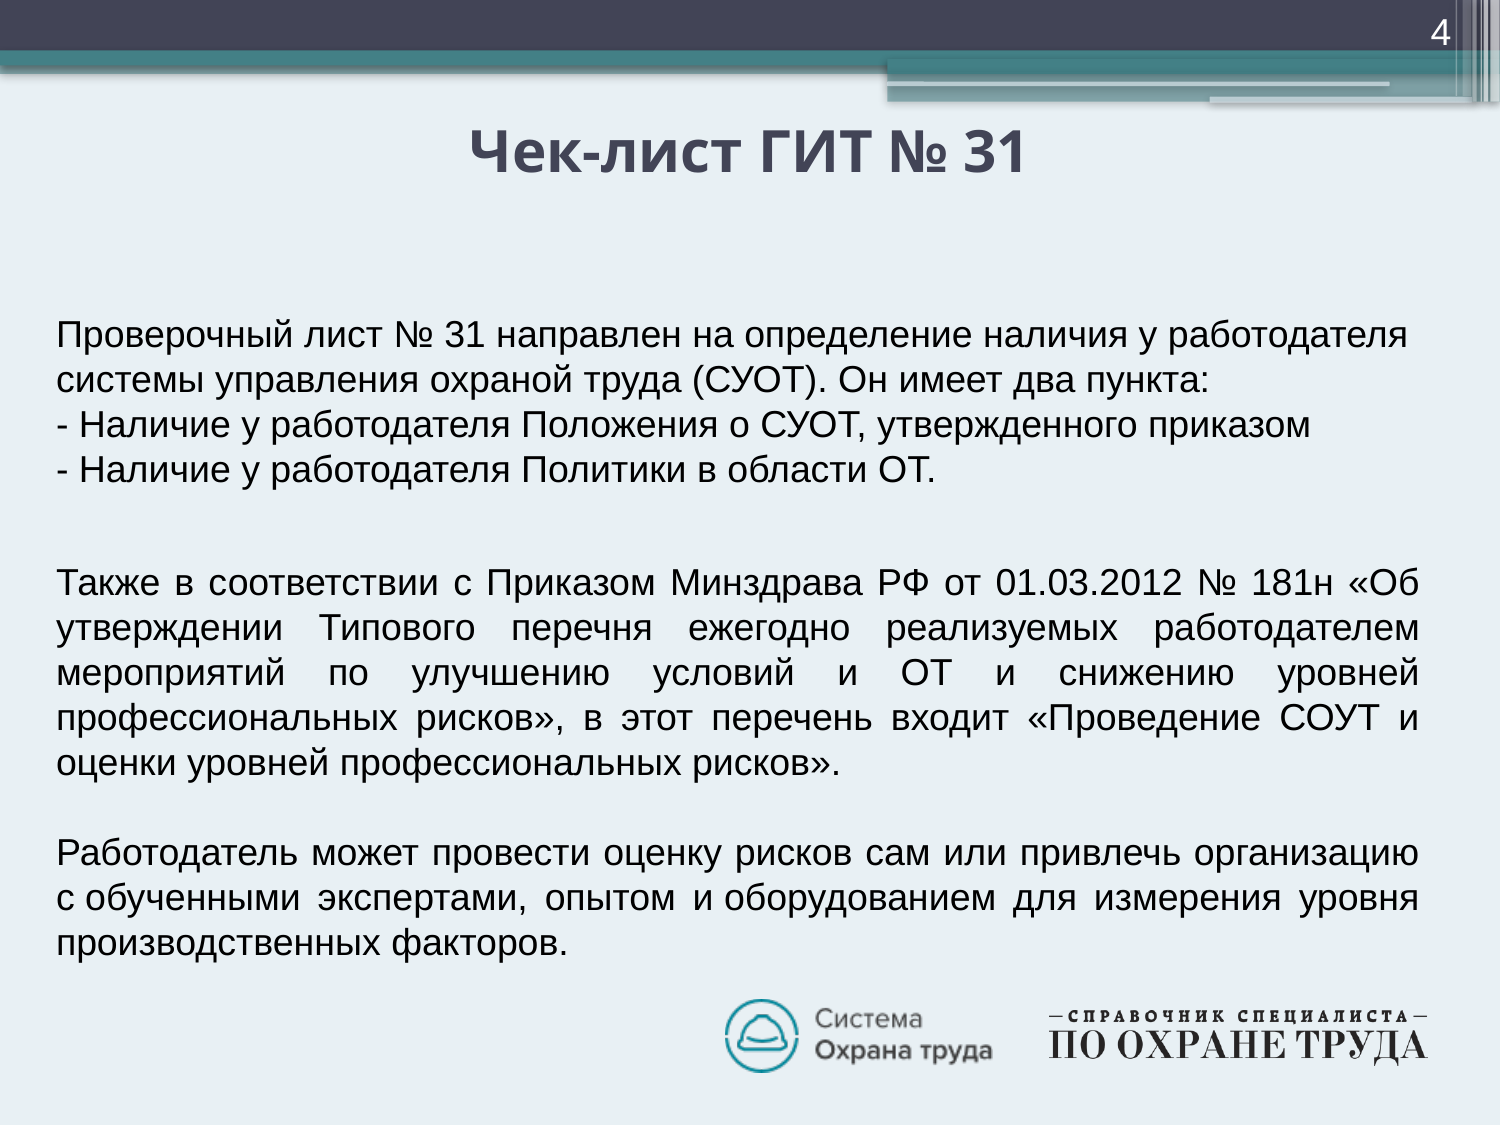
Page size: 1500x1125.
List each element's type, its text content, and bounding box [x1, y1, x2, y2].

text_box Также в соответствии с Приказом Минздрава РФ от 01.03.2012 № 181н «Об утверждении Типового перечня ежегодно реализуемых работодателем мероприятий по улучшению условий и ОТ и снижению уровней профессиональных рисков», в этот перечень входит «Проведение СОУТ и оценки уровней профессиональных рисков». Работодатель может провести оценку рисков сам или привлечь организацию с обученными экспертами, опытом и оборудованием для измерения уровня производственных факторов. [41, 550, 1436, 1016]
picture [1048, 1009, 1428, 1066]
slide_number 4 [1341, 0, 1466, 61]
picture [725, 999, 993, 1074]
title Чек-лист ГИТ № 31 [75, 101, 1425, 197]
text_box Проверочный лист № 31 направлен на определение наличия у работодателя системы управления охраной труда (СУОТ). Он имеет два пункта: - Наличие у работодателя Положения о СУОТ, утвержденного приказом - Наличие у работодателя Политики в области ОТ. [41, 302, 1471, 1125]
